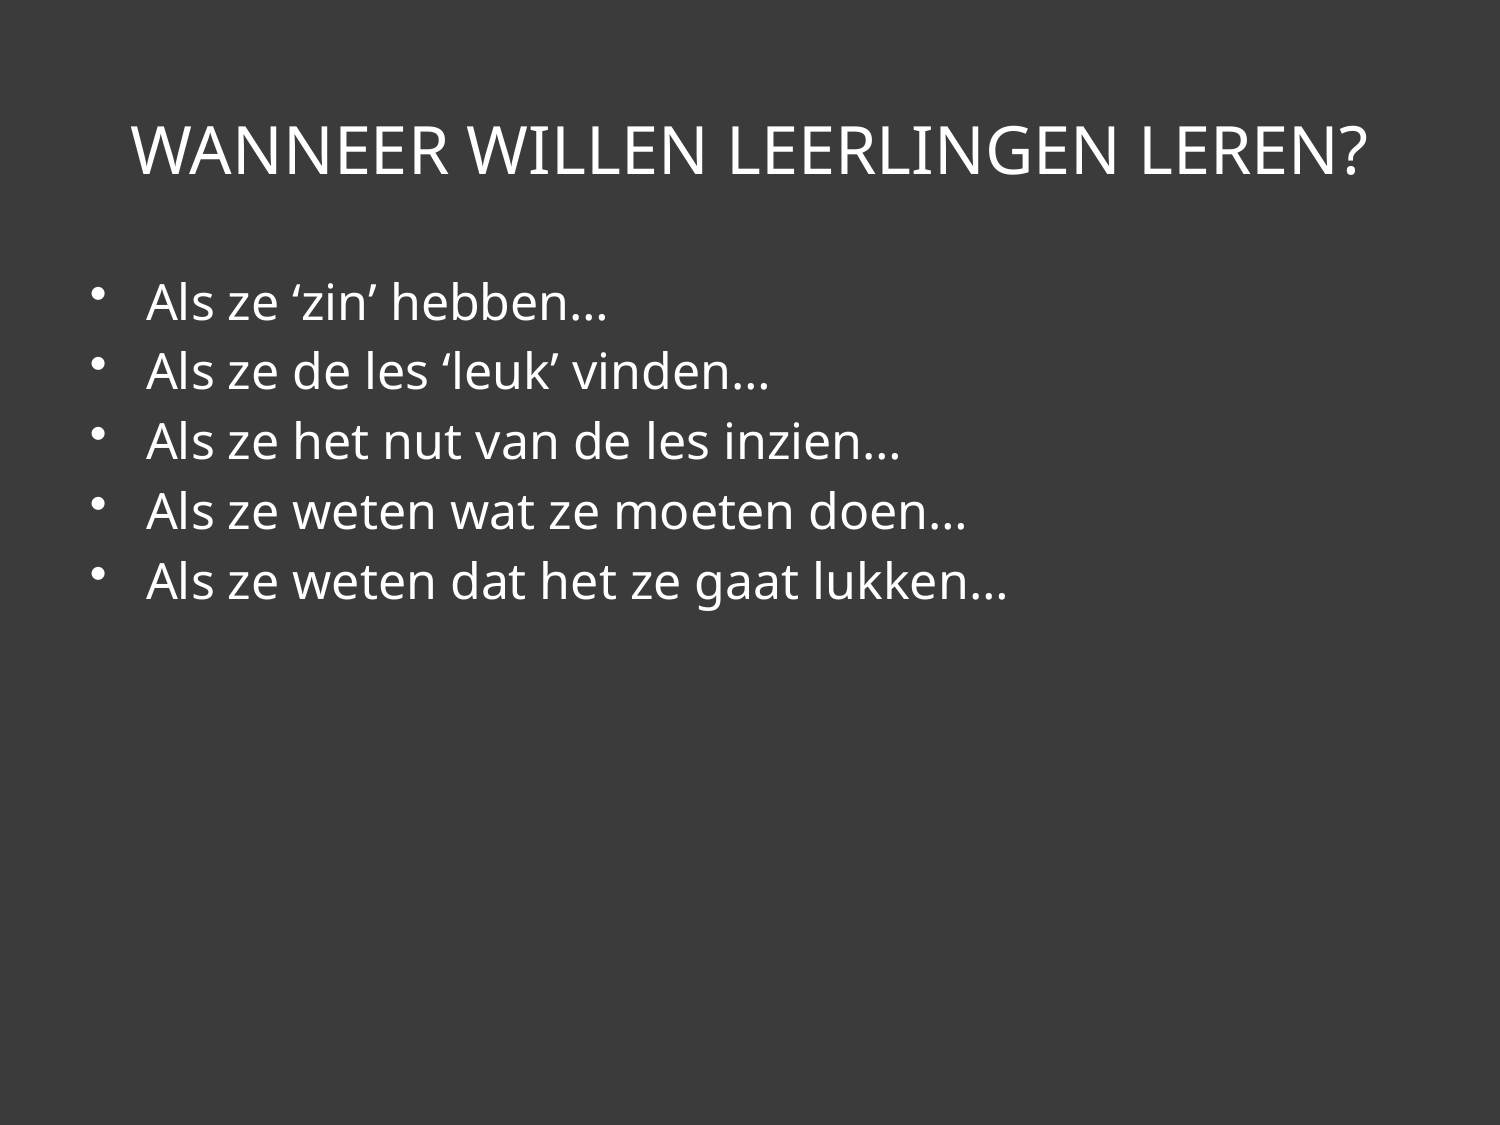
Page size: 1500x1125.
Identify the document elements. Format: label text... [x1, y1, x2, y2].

title Wanneer willen leerlingen leren? [75, 45, 1425, 250]
list Als ze ‘zin’ hebben… Als ze de les ‘leuk’ vinden… Als ze het nut van de les inzien… Als ze weten wat ze moeten doen… Als ze weten dat het ze gaat lukken… [75, 262, 1425, 1005]
